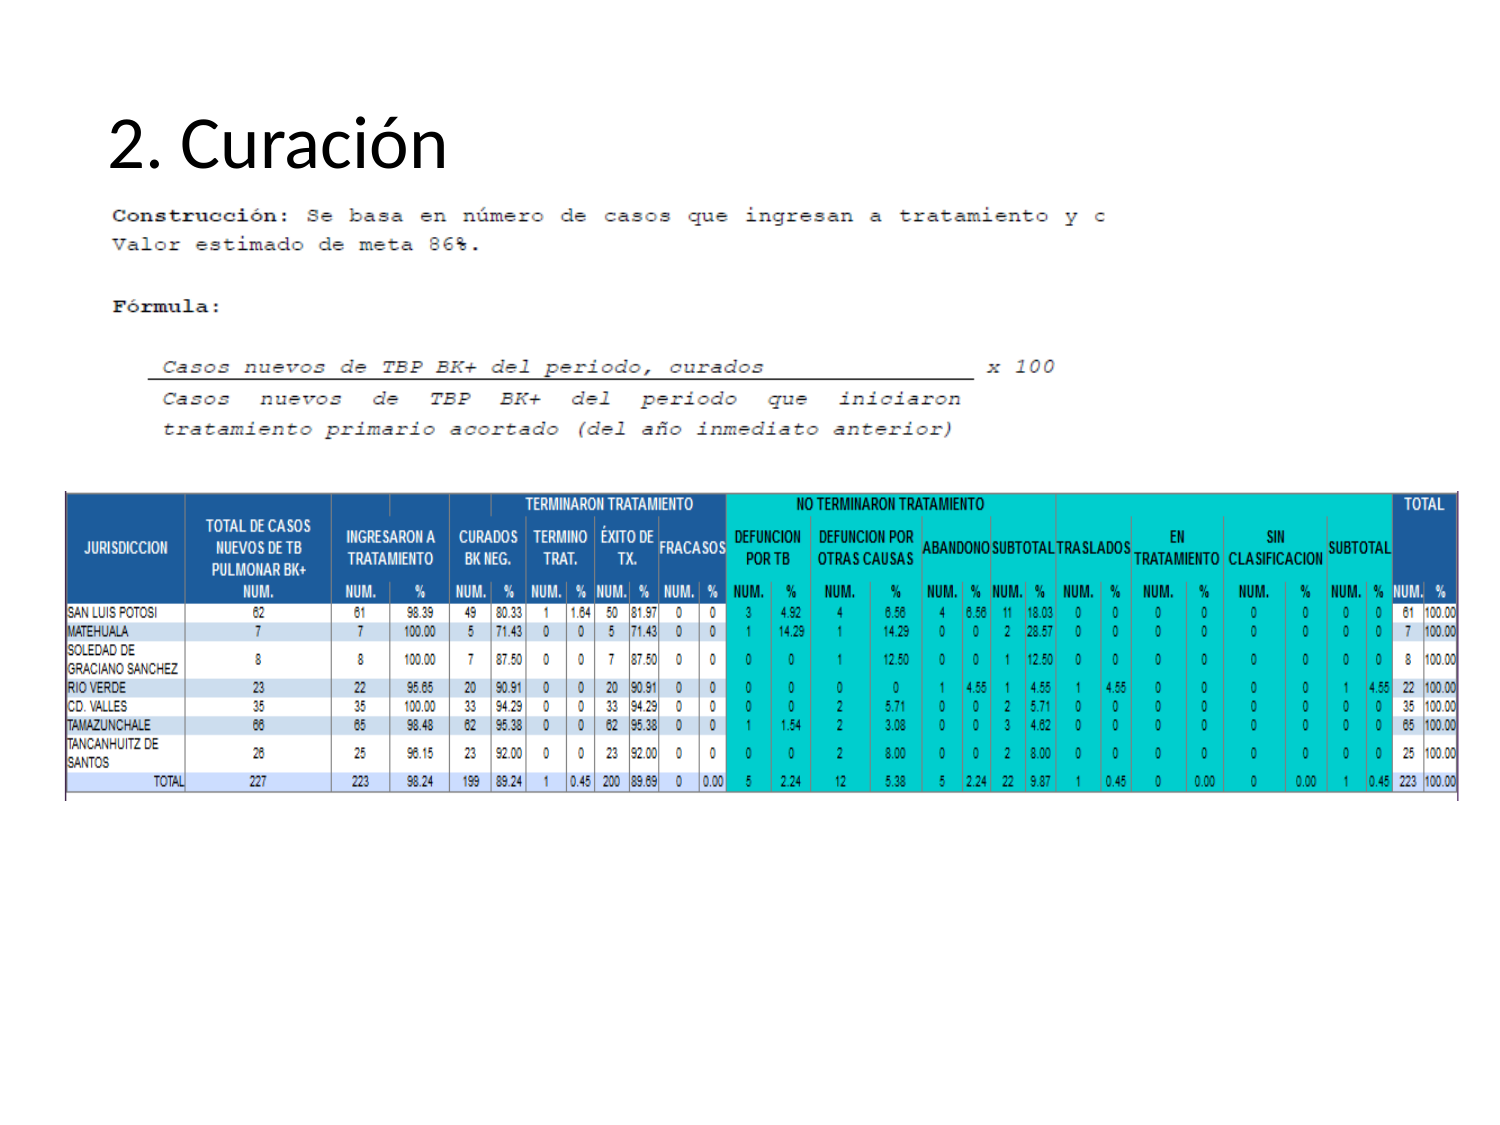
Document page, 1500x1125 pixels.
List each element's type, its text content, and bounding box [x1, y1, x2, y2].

picture [64, 491, 1459, 802]
picture [100, 184, 1105, 465]
title 2. Curación [75, 45, 1425, 233]
